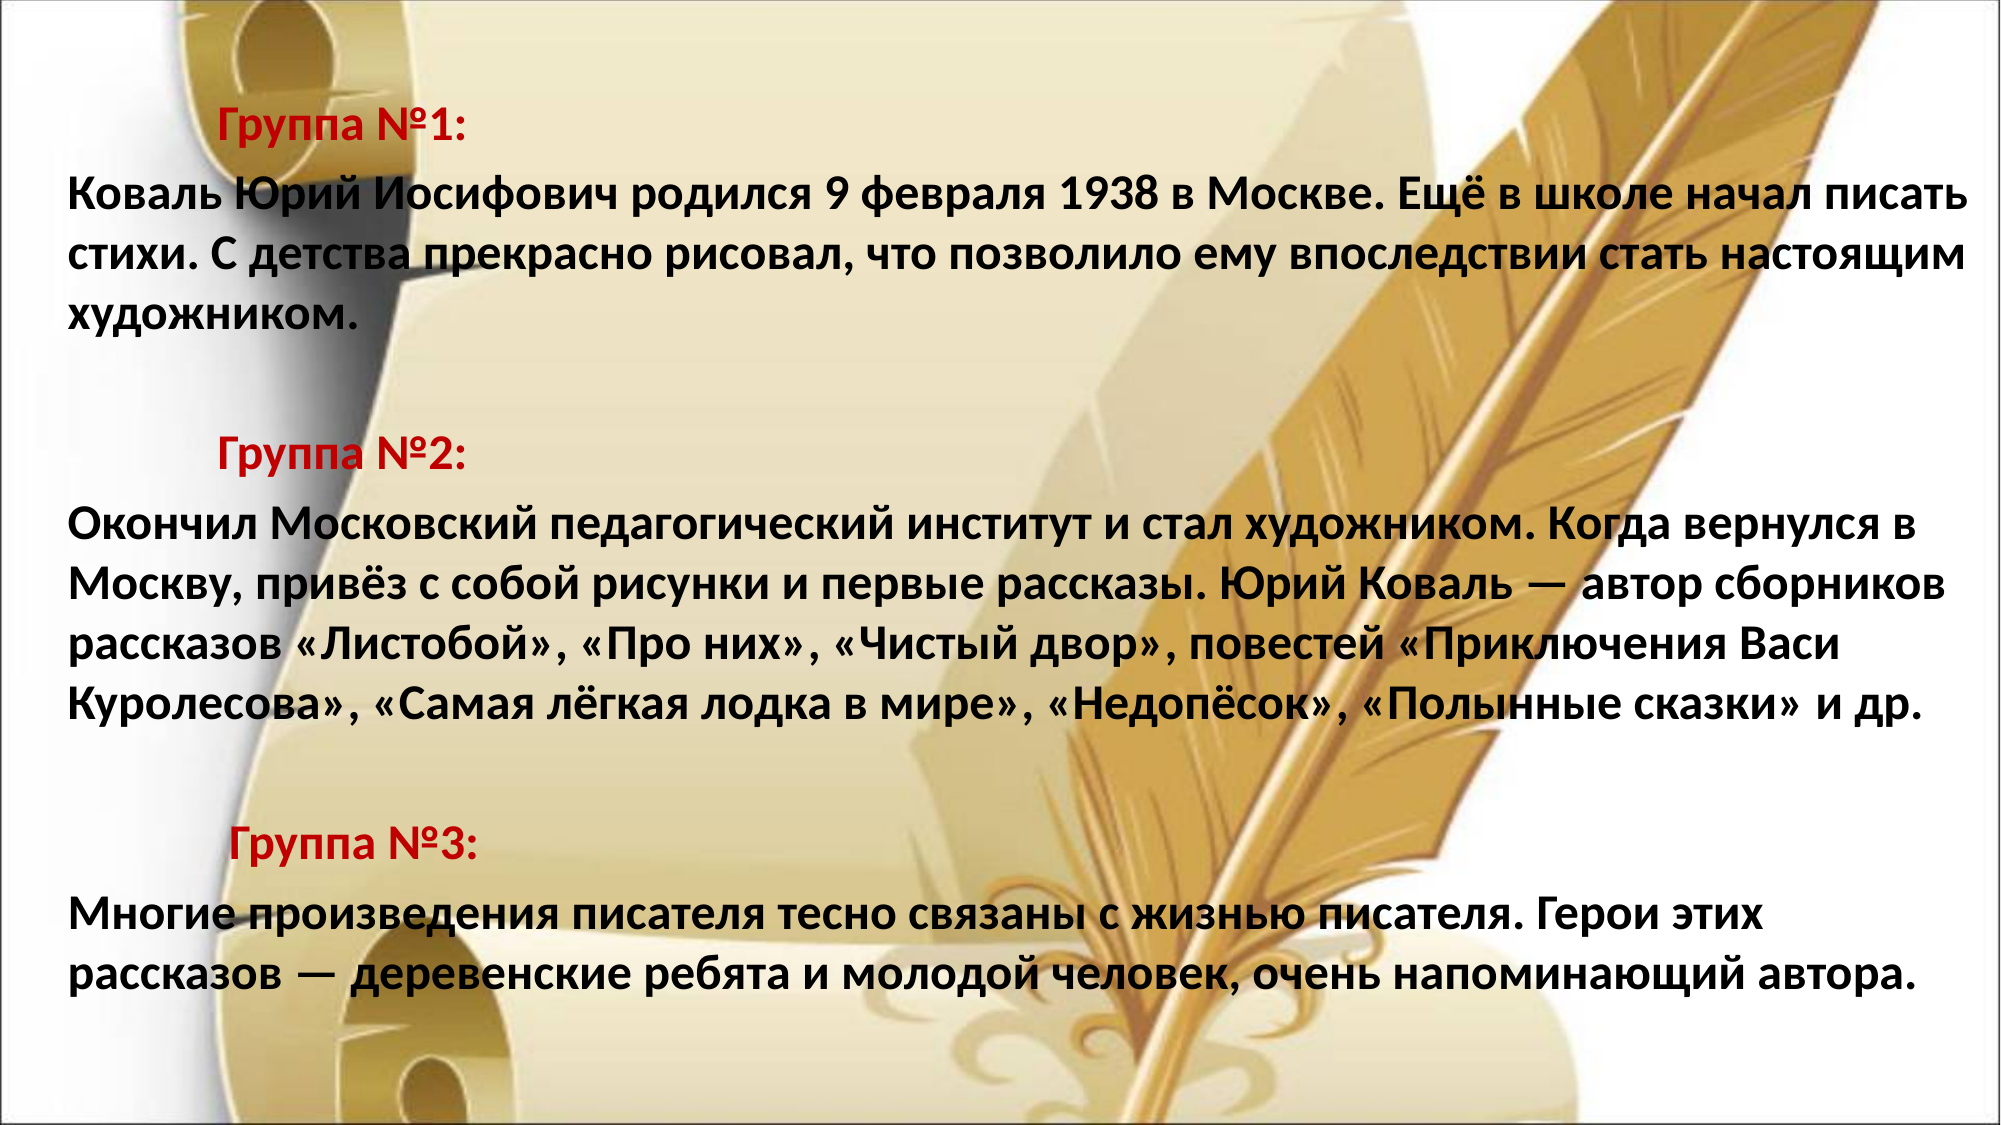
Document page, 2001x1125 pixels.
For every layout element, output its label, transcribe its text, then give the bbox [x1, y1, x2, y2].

picture [0, 0, 2001, 1125]
list Группа №1: Коваль Юрий Иосифович родился 9 февраля 1938 в Москве. Ещё в школе начал писать стихи. С детства прекрасно рисовал, что позволило ему впоследствии стать настоящим художником. Группа №2: Окончил Московский педагогический институт и стал художником. Когда вернулся в Москву, привёз с собой рисунки и первые рассказы. Юрий Коваль — автор сборников рассказов «Листобой», «Про них», «Чистый двор», повестей «Приключения Васи Куролесова», «Самая лёгкая лодка в мире», «Недопёсок», «Полынные сказки» и др. Группа №3: Многие произведения писателя тесно связаны с жизнью писателя. Герои этих рассказов — деревенские ребята и молодой человек, очень напоминающий автора. [52, 82, 2000, 1125]
